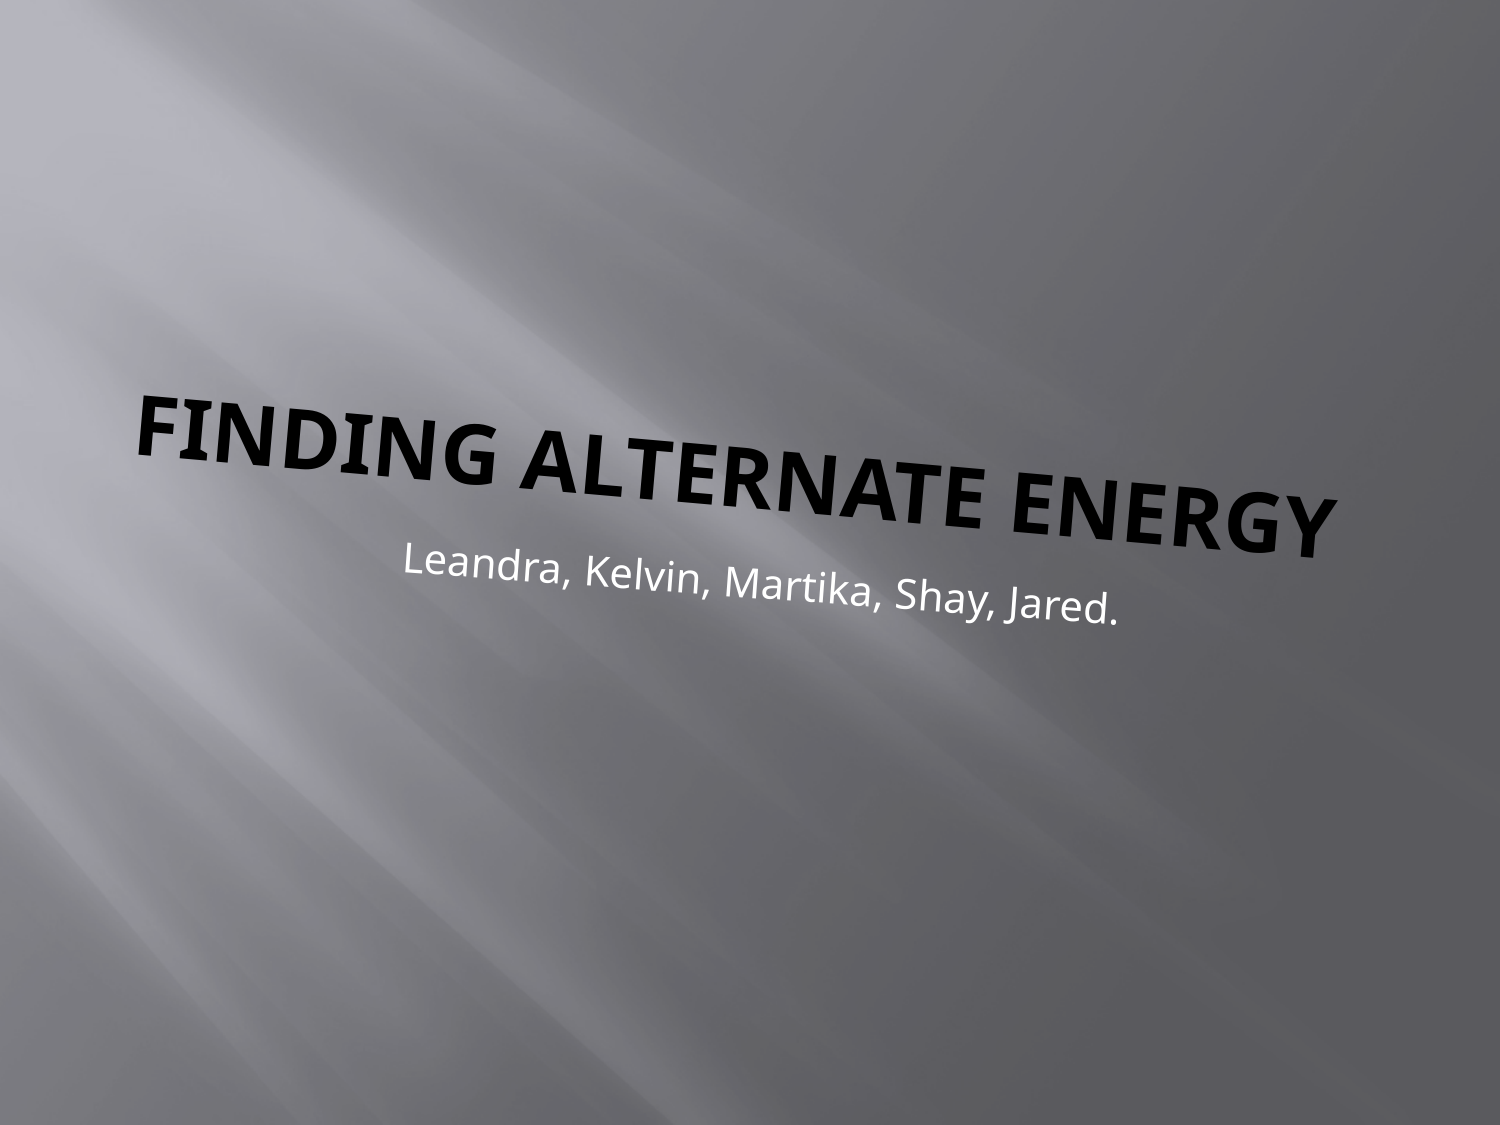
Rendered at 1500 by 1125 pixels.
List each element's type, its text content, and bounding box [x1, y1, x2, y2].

subtitle Leandra, Kelvin, Martika, Shay, Jared. [212, 511, 1288, 964]
title Finding Alternate Energy [58, 166, 1430, 584]
